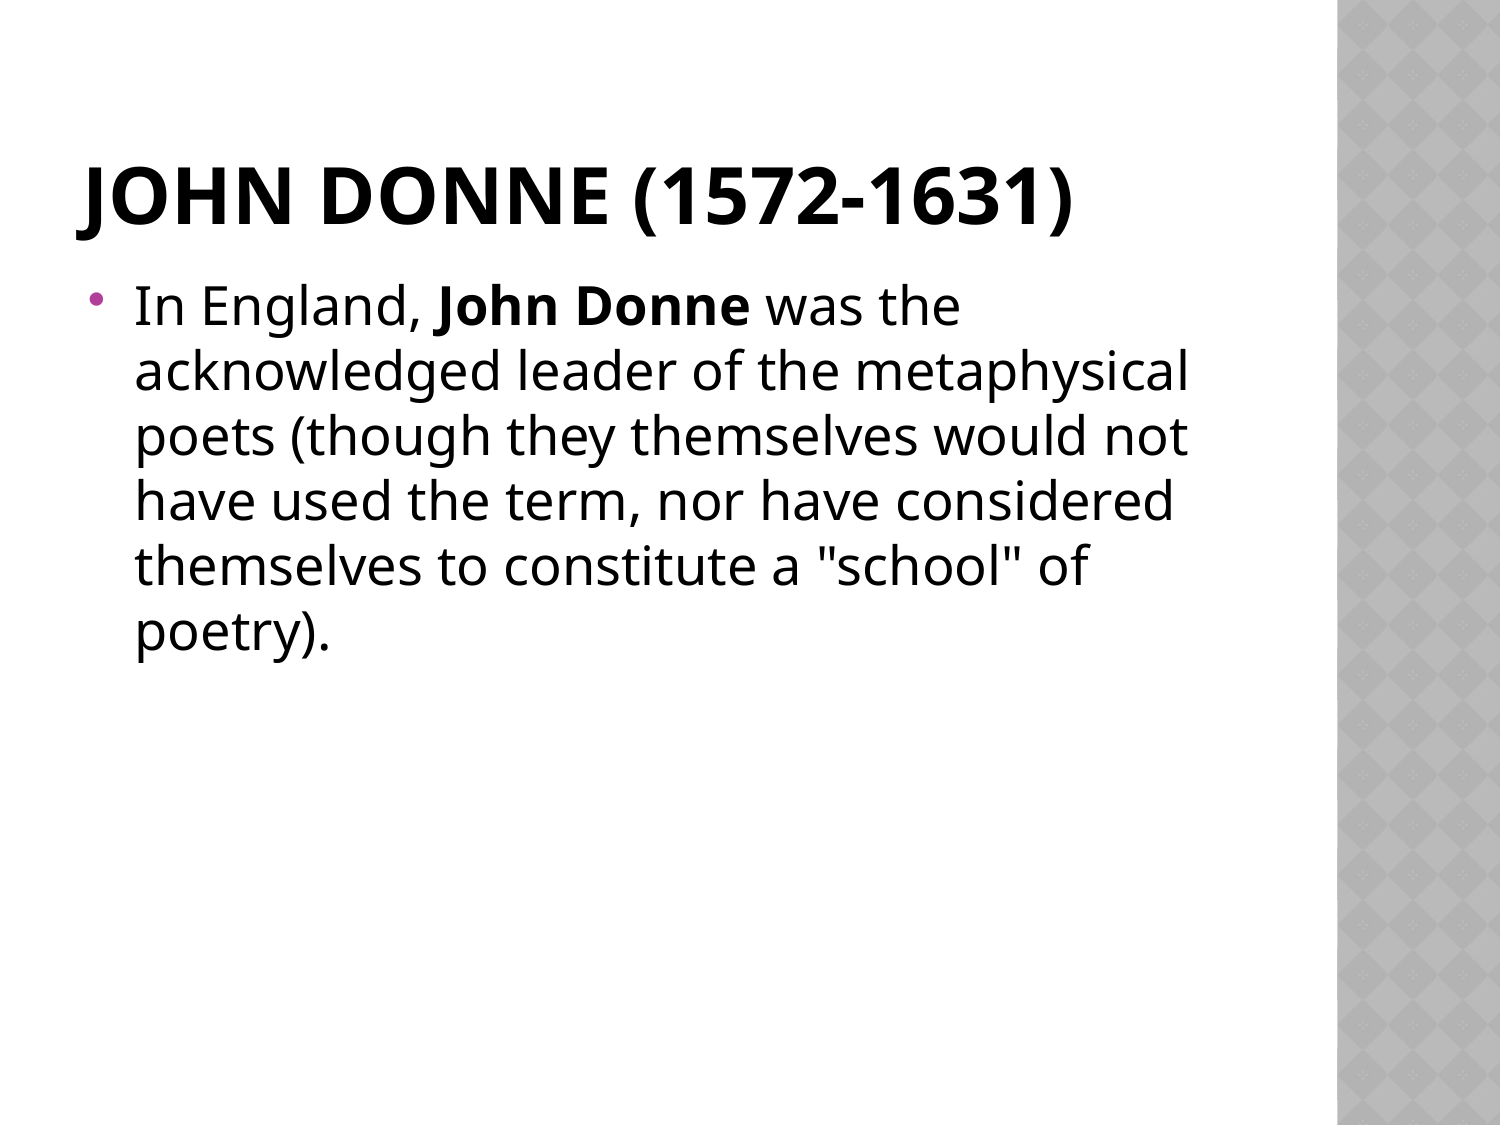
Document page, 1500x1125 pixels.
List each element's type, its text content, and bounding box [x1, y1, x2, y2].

title John Donne (1572-1631) [75, 52, 1263, 240]
list In England, John Donne was the acknowledged leader of the metaphysical poets (though they themselves would not have used the term, nor have considered themselves to constitute a "school" of poetry). [75, 264, 1263, 1059]
